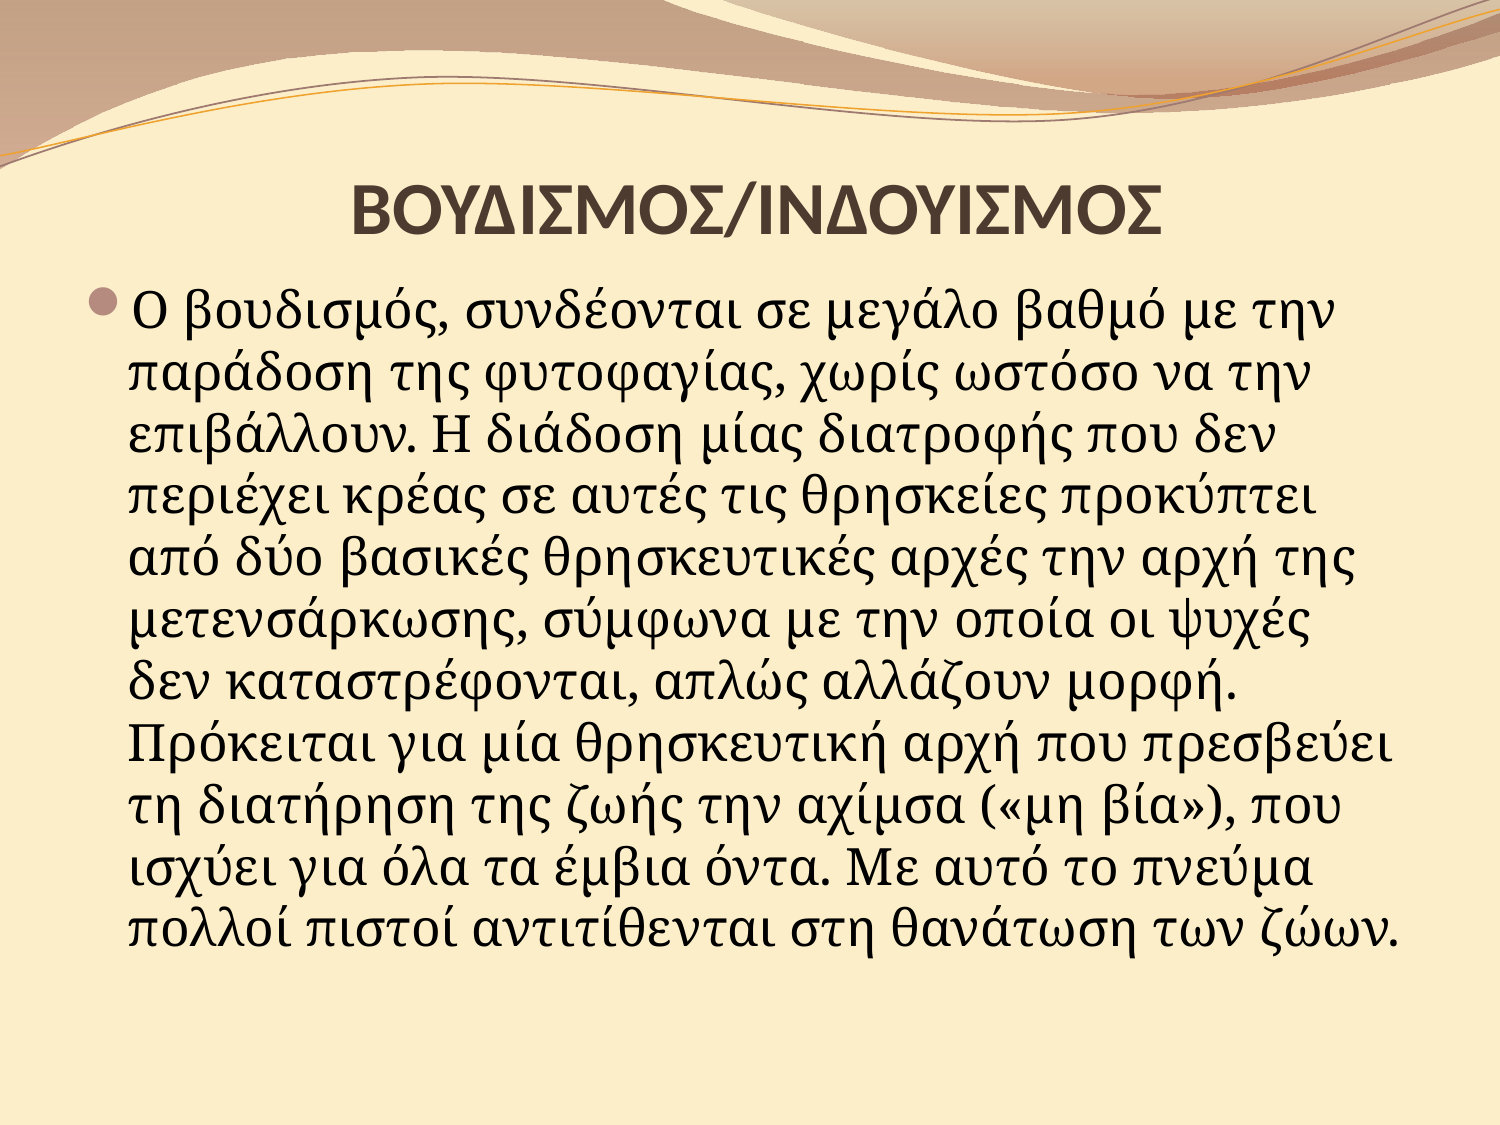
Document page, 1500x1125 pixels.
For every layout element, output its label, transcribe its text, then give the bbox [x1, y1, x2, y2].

title ΒΟΥΔΙΣΜΟΣ/ΙΝΔΟΥΙΣΜΟΣ [82, 152, 1432, 340]
list Ο βουδισμός, συνδέονται σε μεγάλο βαθμό με την παράδοση της φυτοφαγίας, χωρίς ωστόσο να την επιβάλλουν. H διάδοση μίας διατροφής που δεν περιέχει κρέας σε αυτές τις θρησκείες προκύπτει από δύο βασικές θρησκευτικές αρχές την αρχή της μετενσάρκωσης, σύμφωνα με την οποία οι ψυχές δεν καταστρέφονται, απλώς αλλάζουν μορφή. Πρόκειται για μία θρησκευτική αρχή που πρεσβεύει τη διατήρηση της ζωής την αχίμσα («μη βία»), που ισχύει για όλα τα έμβια όντα. Mε αυτό το πνεύμα πολλοί πιστοί αντιτίθενται στη θανάτωση των ζώων. [70, 269, 1421, 990]
